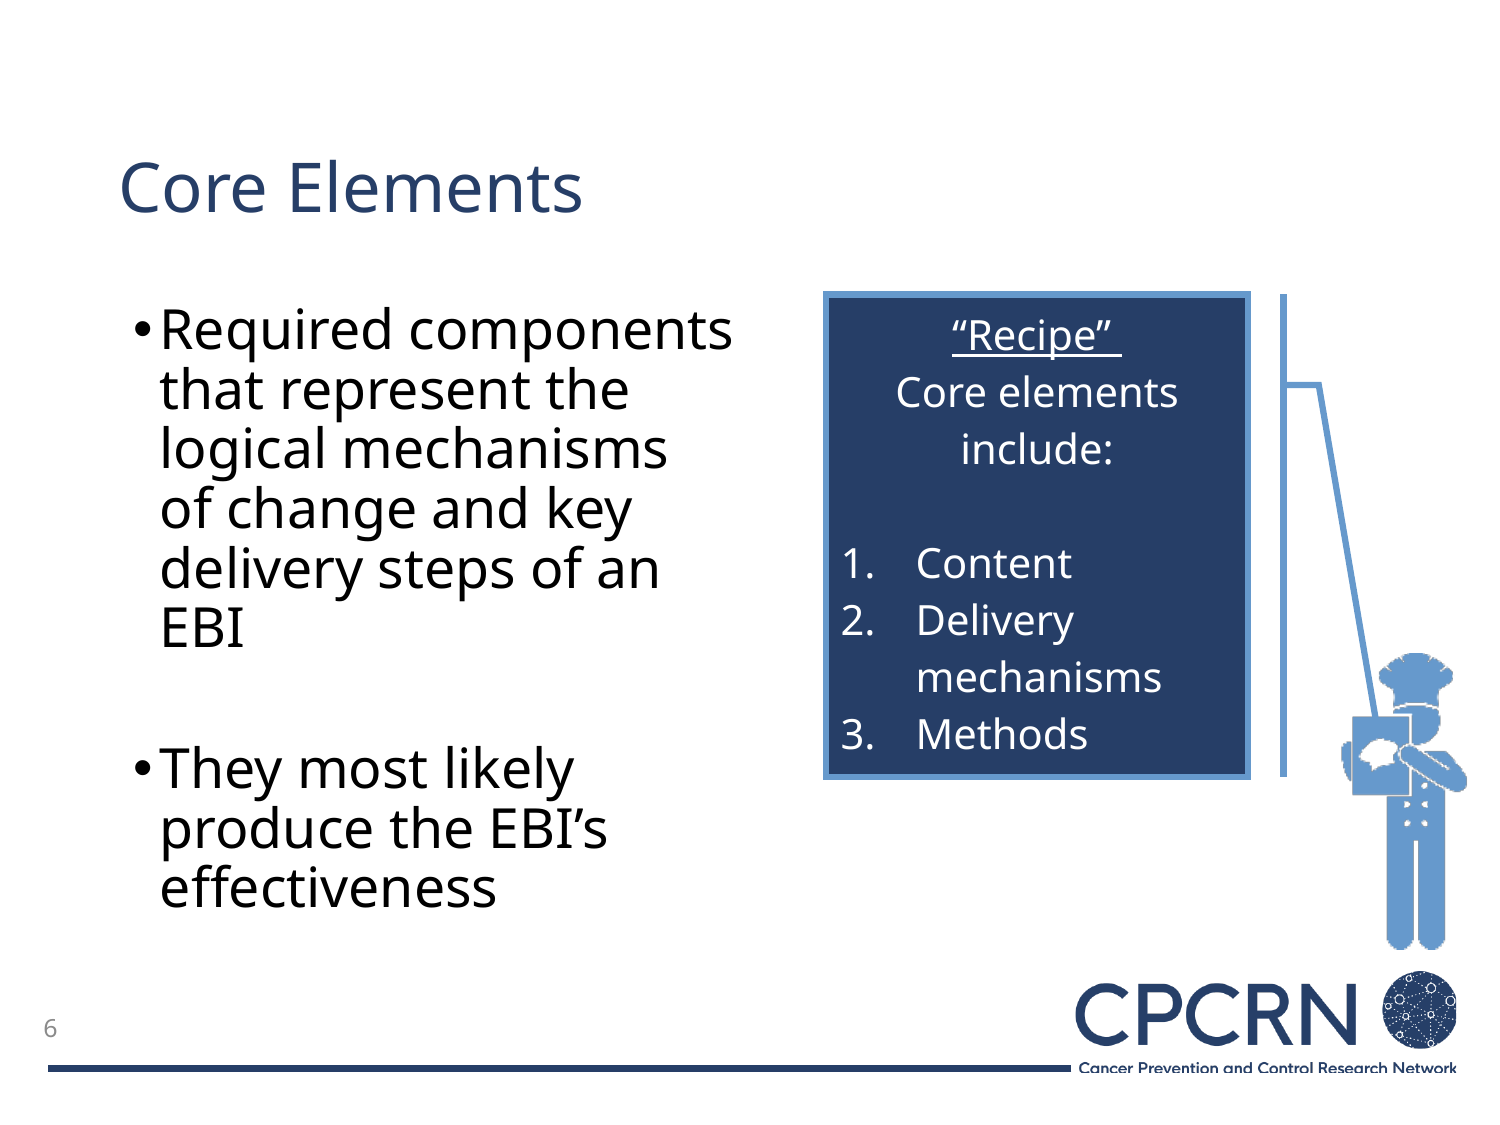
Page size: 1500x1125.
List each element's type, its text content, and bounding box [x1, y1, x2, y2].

title Core Elements [103, 103, 1397, 278]
slide_number 6 [28, 999, 379, 1060]
list Required components that represent the logical mechanisms of change and key delivery steps of an EBI They most likely produce the EBI’s effectiveness [118, 294, 750, 950]
picture [1256, 653, 1500, 950]
text_box “Recipe” Core elements include: Content Delivery mechanisms Methods [825, 294, 1249, 778]
